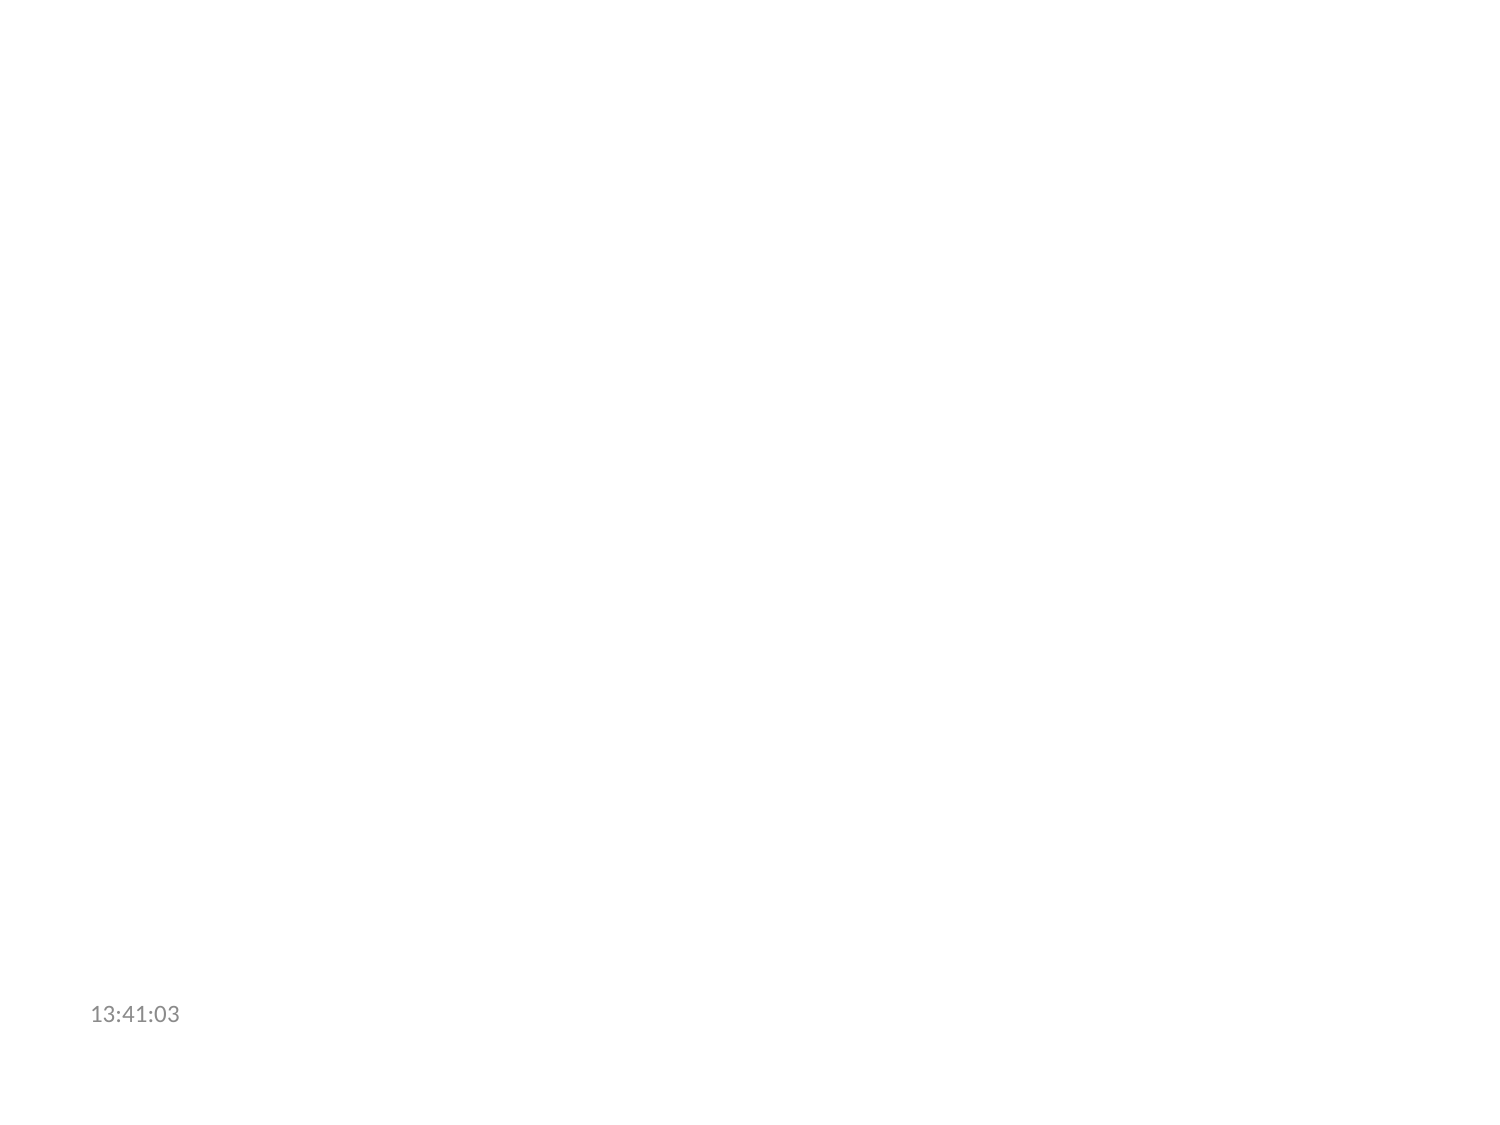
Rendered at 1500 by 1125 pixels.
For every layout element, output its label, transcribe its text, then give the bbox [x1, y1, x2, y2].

text_box 15:35:09 [75, 982, 425, 1043]
